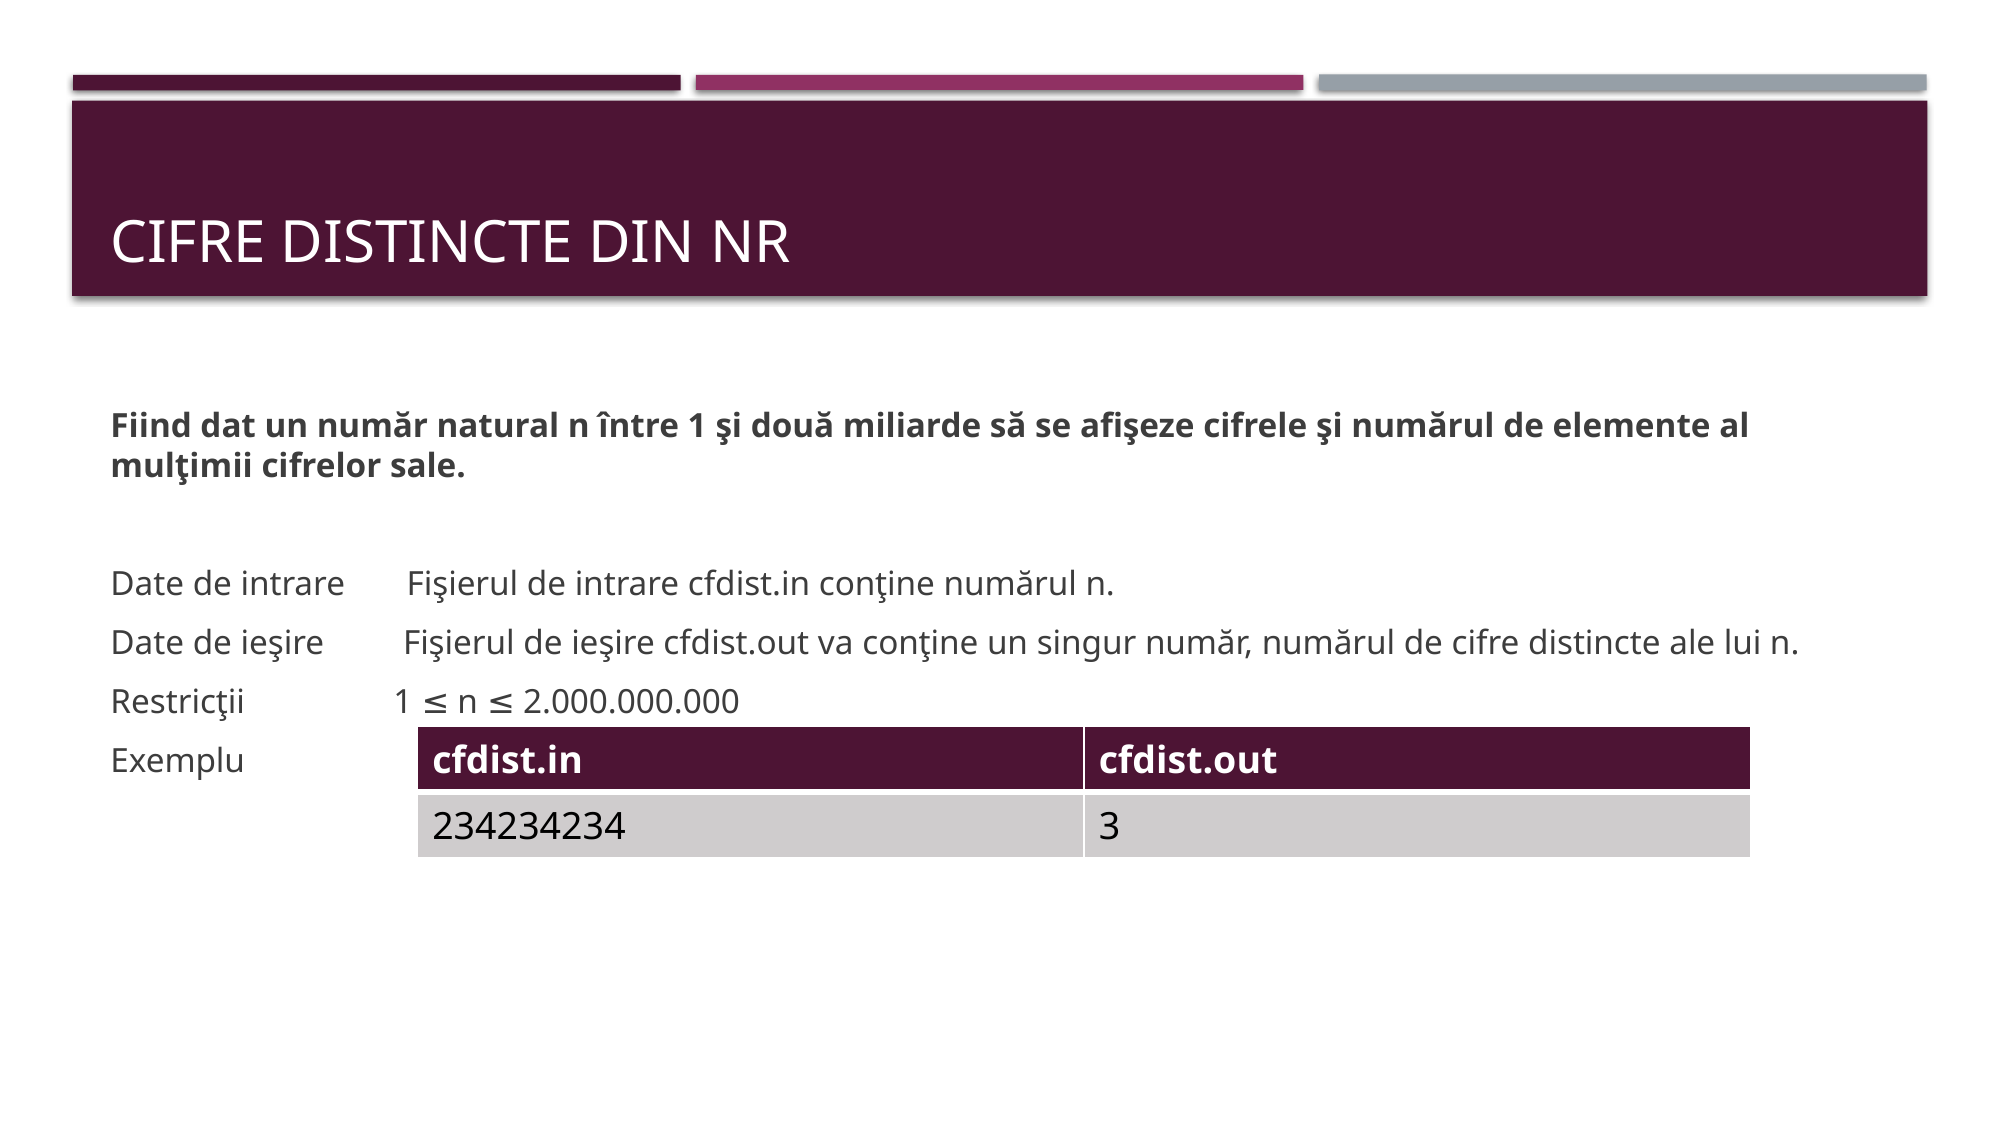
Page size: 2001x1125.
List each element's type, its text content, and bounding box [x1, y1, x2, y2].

list Fiind dat un număr natural n între 1 şi două miliarde să se afişeze cifrele şi numărul de elemente al mulţimii cifrelor sale. Date de intrare Fişierul de intrare cfdist.in conţine numărul n. Date de ieşire Fişierul de ieşire cfdist.out va conţine un singur număr, numărul de cifre distincte ale lui n. Restricţii 1 ≤ n ≤ 2.000.000.000 Exemplu [95, 357, 1905, 967]
table_cell 3 [1085, 795, 1750, 857]
title Cifre distincte din nr [95, 115, 1905, 282]
table_header cfdist.out [1085, 727, 1750, 789]
table_cell 234234234 [418, 795, 1083, 857]
table_header cfdist.in [418, 727, 1083, 789]
